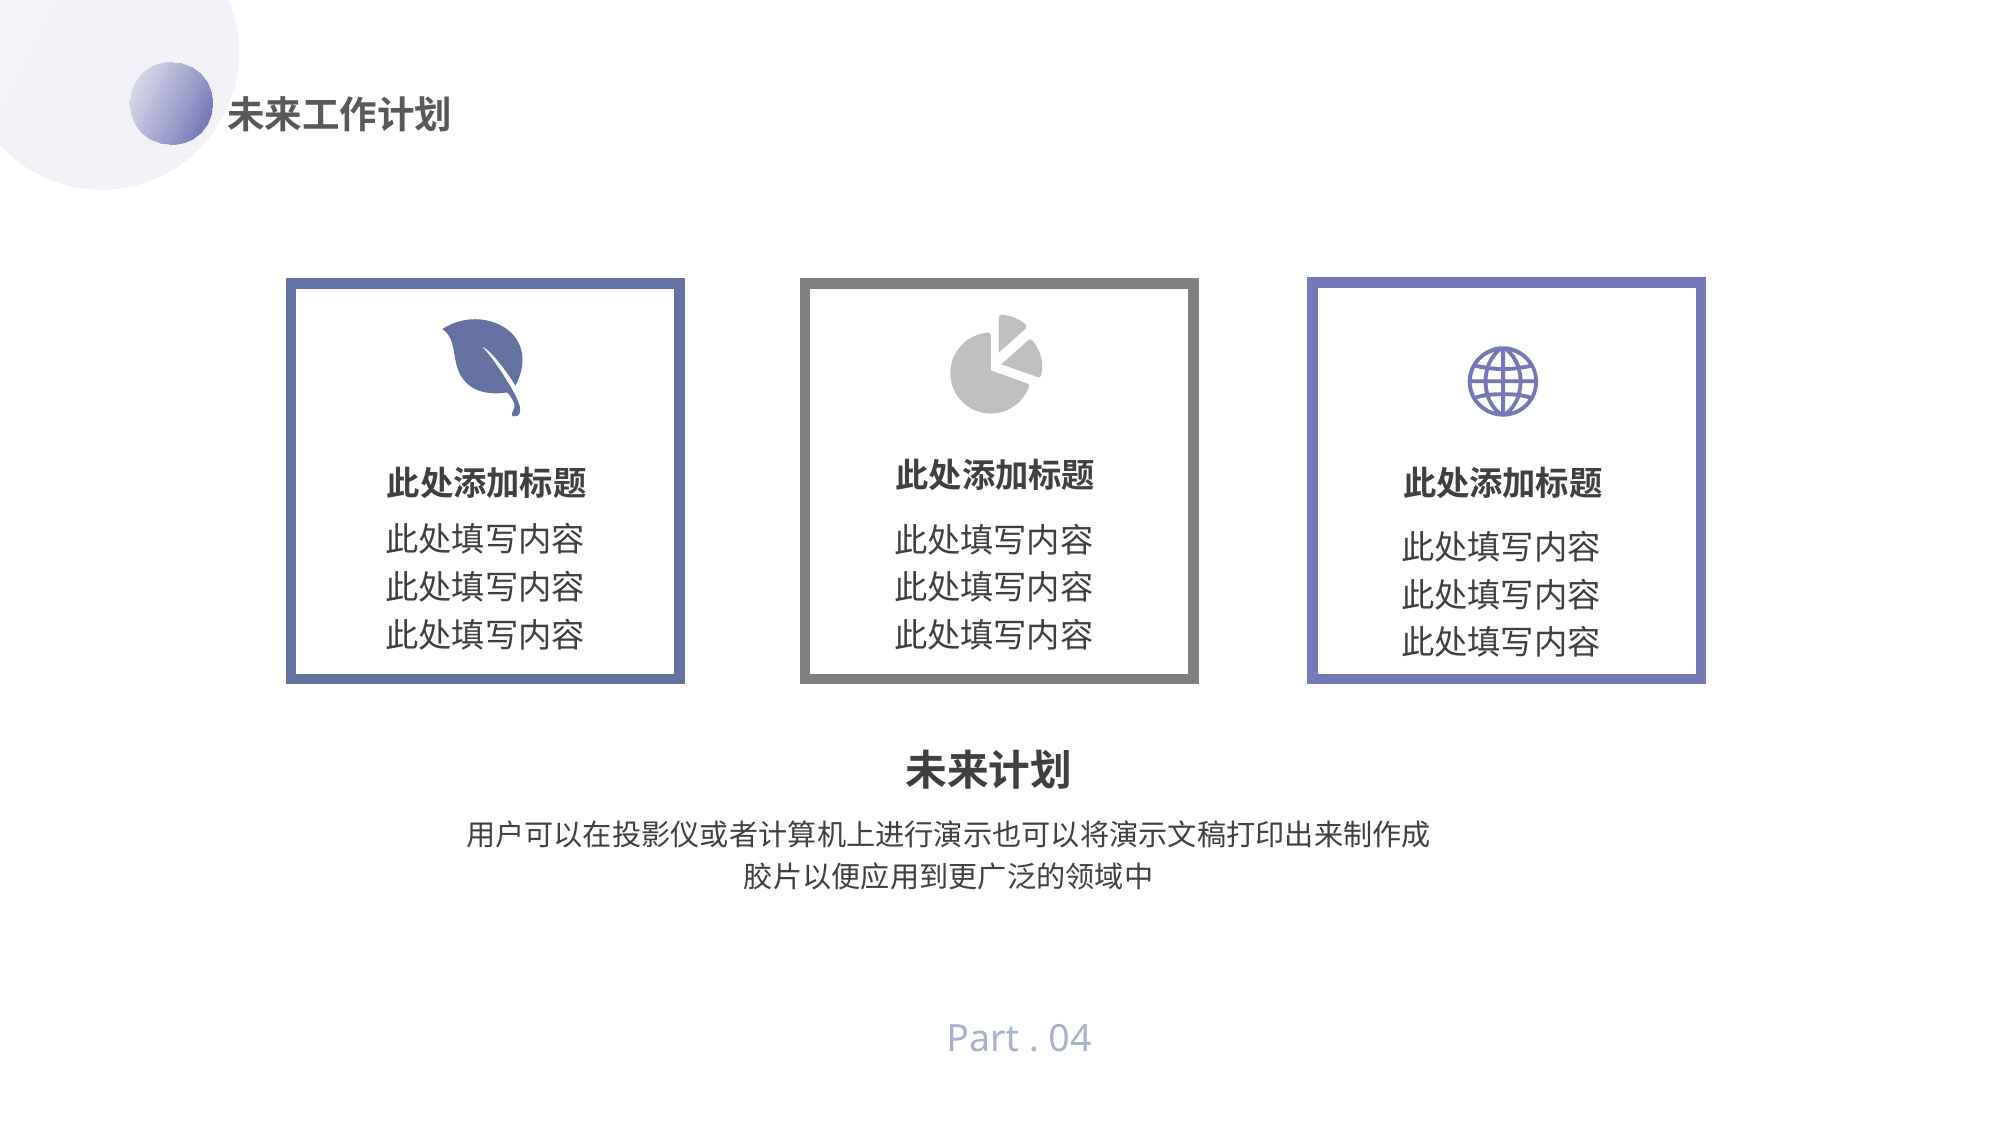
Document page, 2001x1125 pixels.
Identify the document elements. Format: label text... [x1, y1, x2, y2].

text_box [128, 60, 212, 146]
text_box 此处添加标题 [1388, 458, 1618, 510]
text_box [804, 282, 1195, 680]
text_box [1311, 281, 1702, 680]
text_box 此处添加标题 [880, 451, 1110, 503]
text_box 此处填写内容 此处填写内容 此处填写内容 [879, 503, 1194, 662]
text_box [1466, 345, 1540, 418]
text_box [999, 338, 1044, 379]
text_box [997, 313, 1028, 355]
text_box [949, 331, 1030, 415]
text_box 未来工作计划 [212, 84, 626, 144]
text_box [441, 726, 1457, 903]
text_box [0, 0, 240, 191]
text_box Part . 04 [931, 997, 1154, 1075]
text_box 此处填写内容 此处填写内容 此处填写内容 [1386, 510, 1701, 669]
text_box 此处添加标题 [371, 459, 602, 503]
text_box [290, 282, 680, 680]
text_box 此处填写内容 此处填写内容 此处填写内容 [370, 503, 685, 662]
text_box [440, 318, 524, 418]
